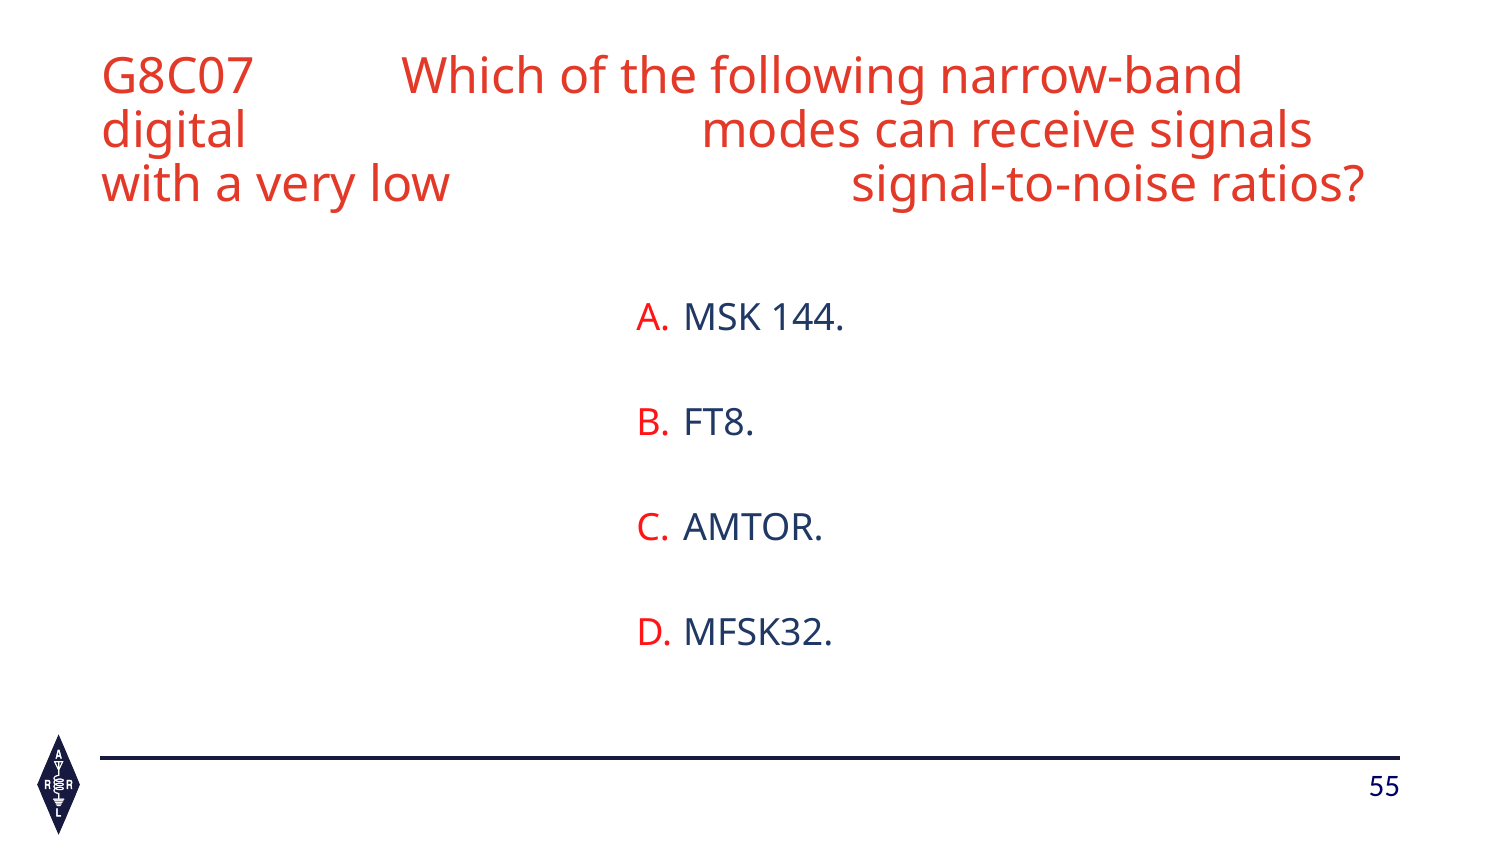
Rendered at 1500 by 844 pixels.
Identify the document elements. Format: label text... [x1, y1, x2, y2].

text_box MSK 144. FT8. AMTOR. MFSK32. [624, 286, 872, 734]
picture [37, 734, 80, 835]
slide_number 55 [1302, 761, 1400, 807]
title G8C07 Which of the following narrow-band digital modes can receive signals with a very low signal-to-noise ratios? [101, 44, 1395, 229]
list [76, 192, 1425, 827]
